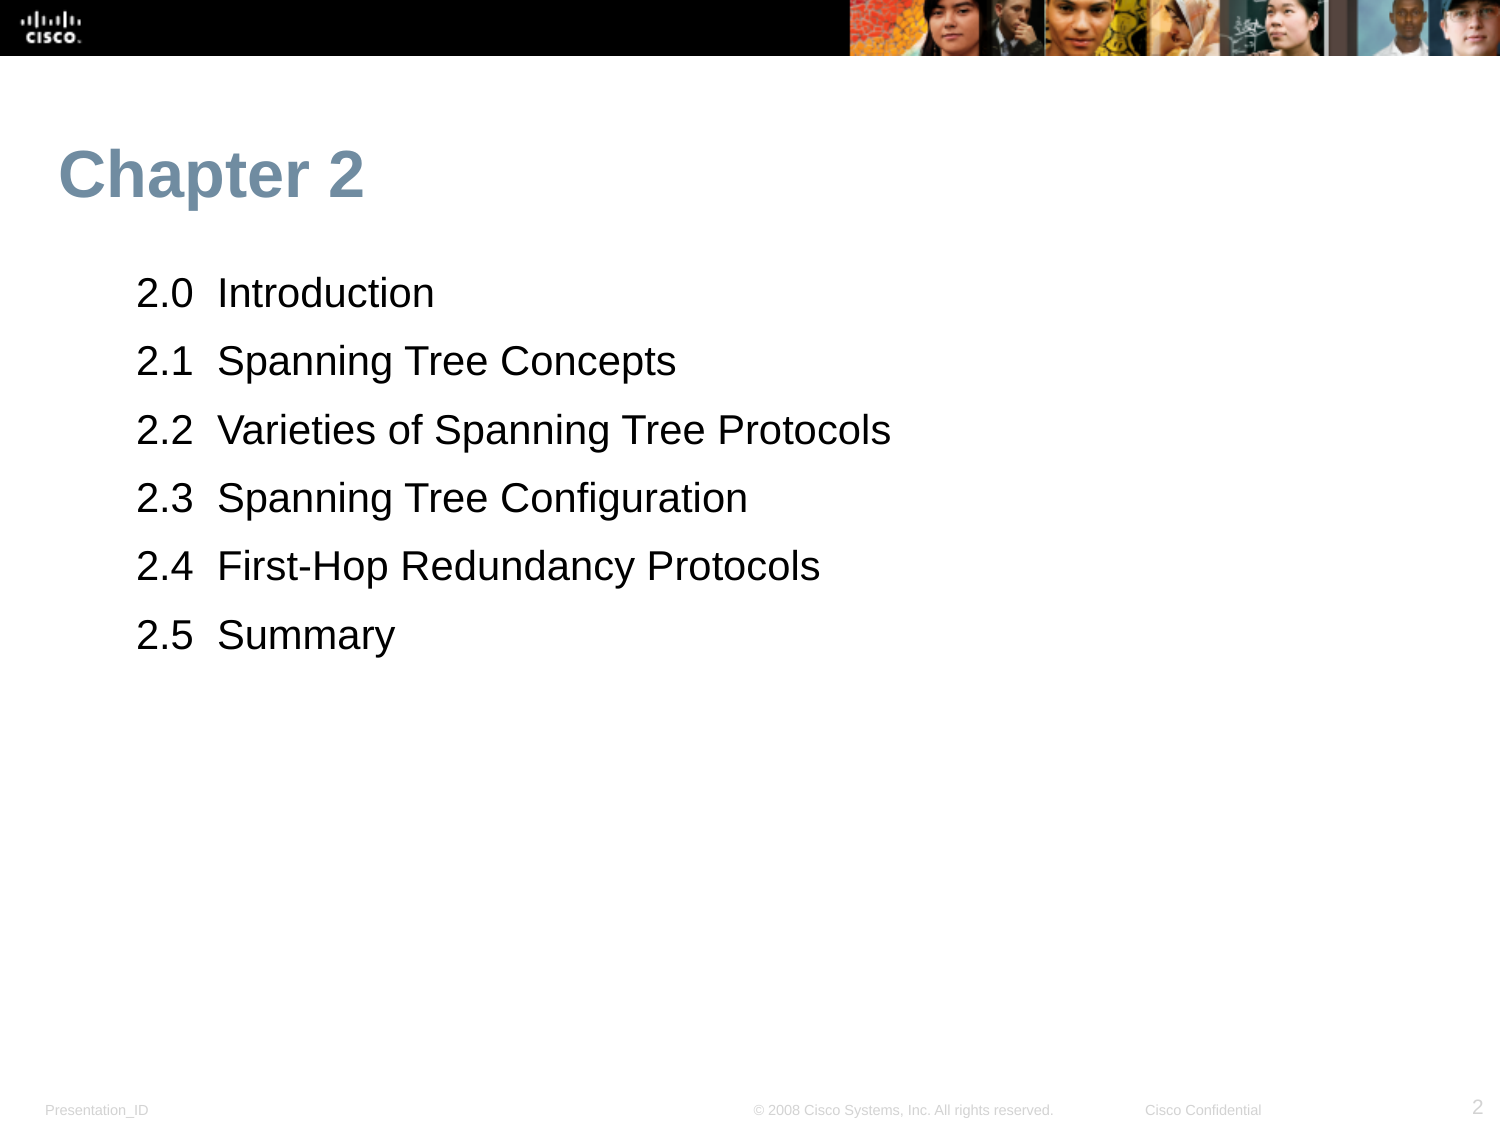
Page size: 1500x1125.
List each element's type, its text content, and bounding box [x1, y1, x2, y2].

picture [0, 0, 1500, 56]
title Chapter 2 [44, 80, 1382, 219]
list 2.0 Introduction 2.1 Spanning Tree Concepts 2.2 Varieties of Spanning Tree Protocols 2.3 Spanning Tree Configuration 2.4 First-Hop Redundancy Protocols 2.5 Summary [122, 262, 1457, 991]
